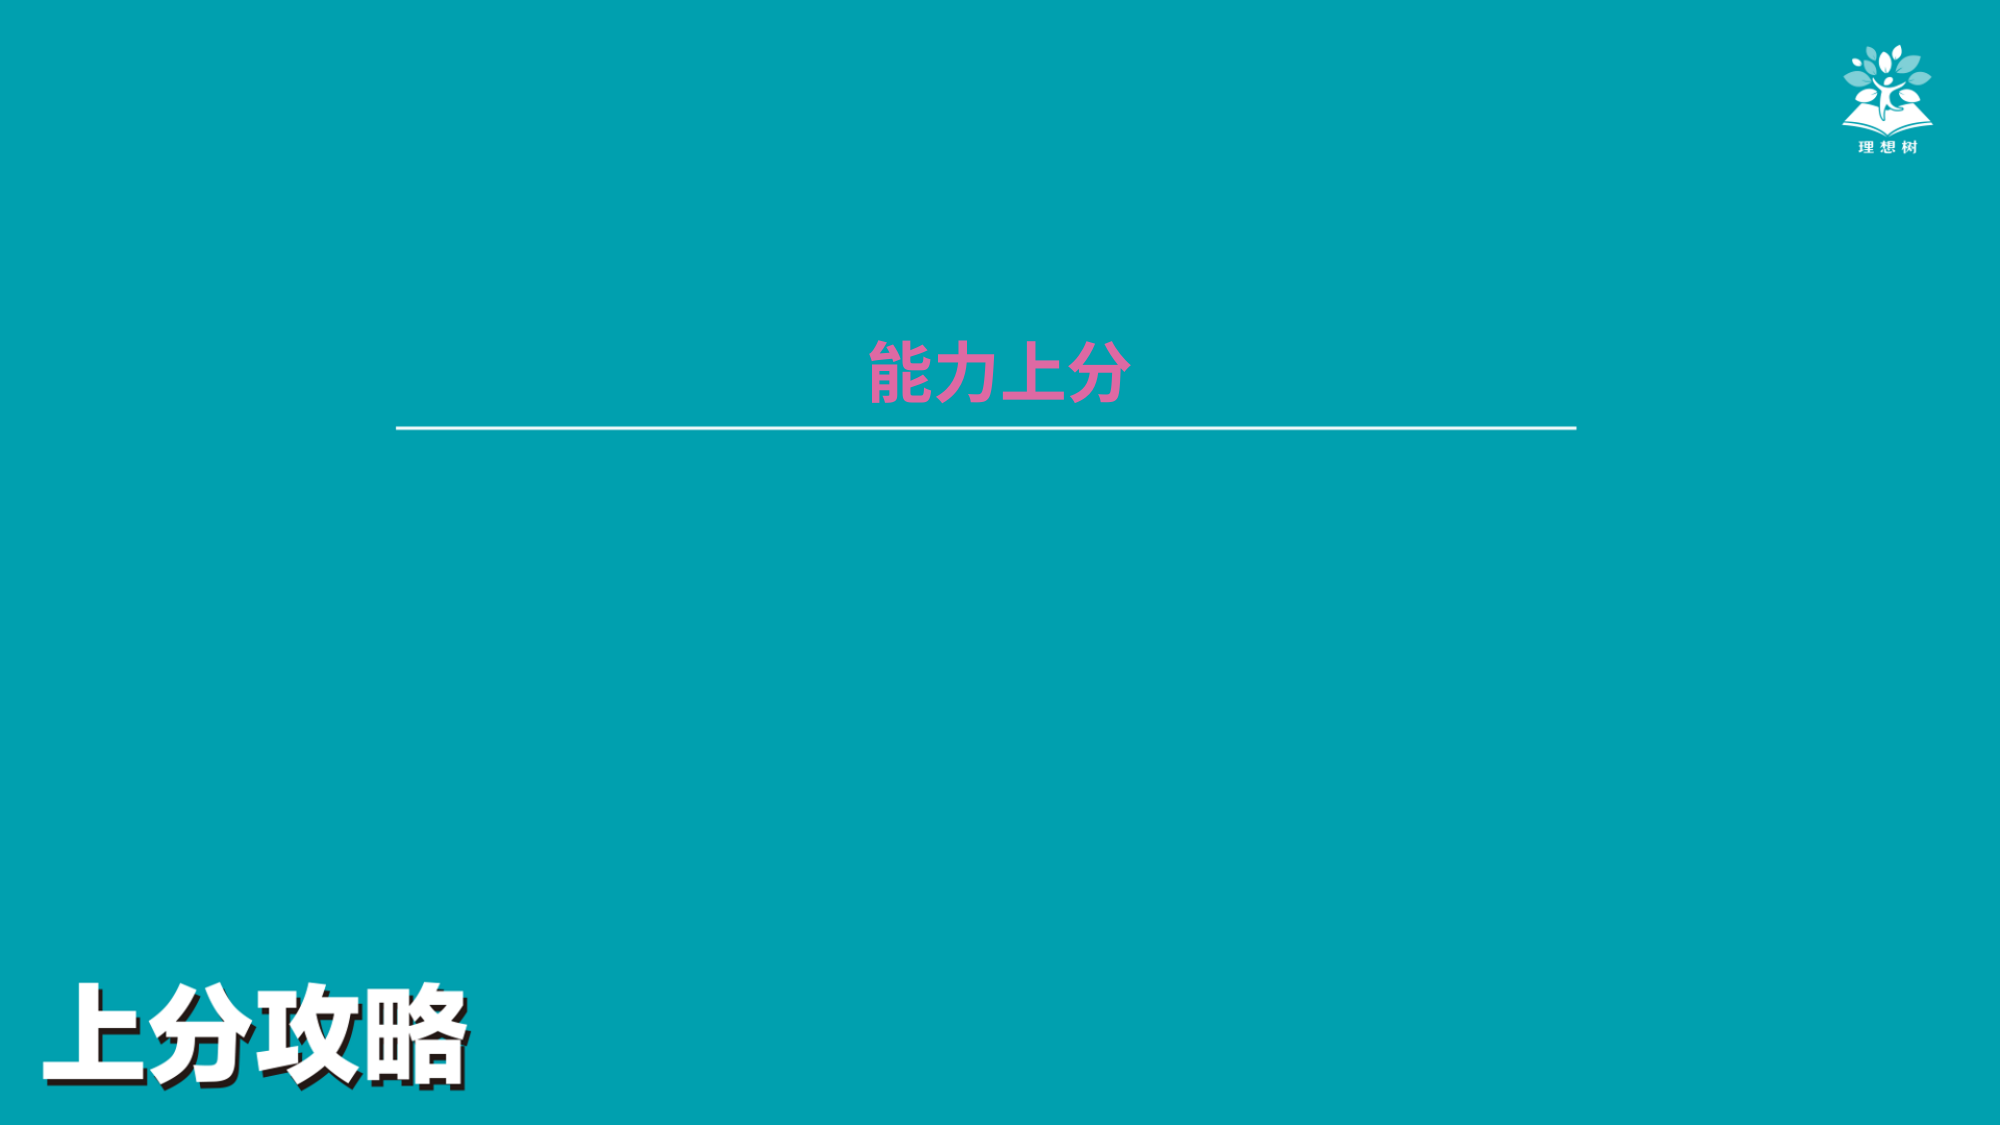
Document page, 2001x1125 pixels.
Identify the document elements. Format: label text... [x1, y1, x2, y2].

picture [0, 423, 2000, 1125]
text_box 能力上分 [0, 315, 2000, 423]
picture [0, 0, 2000, 315]
